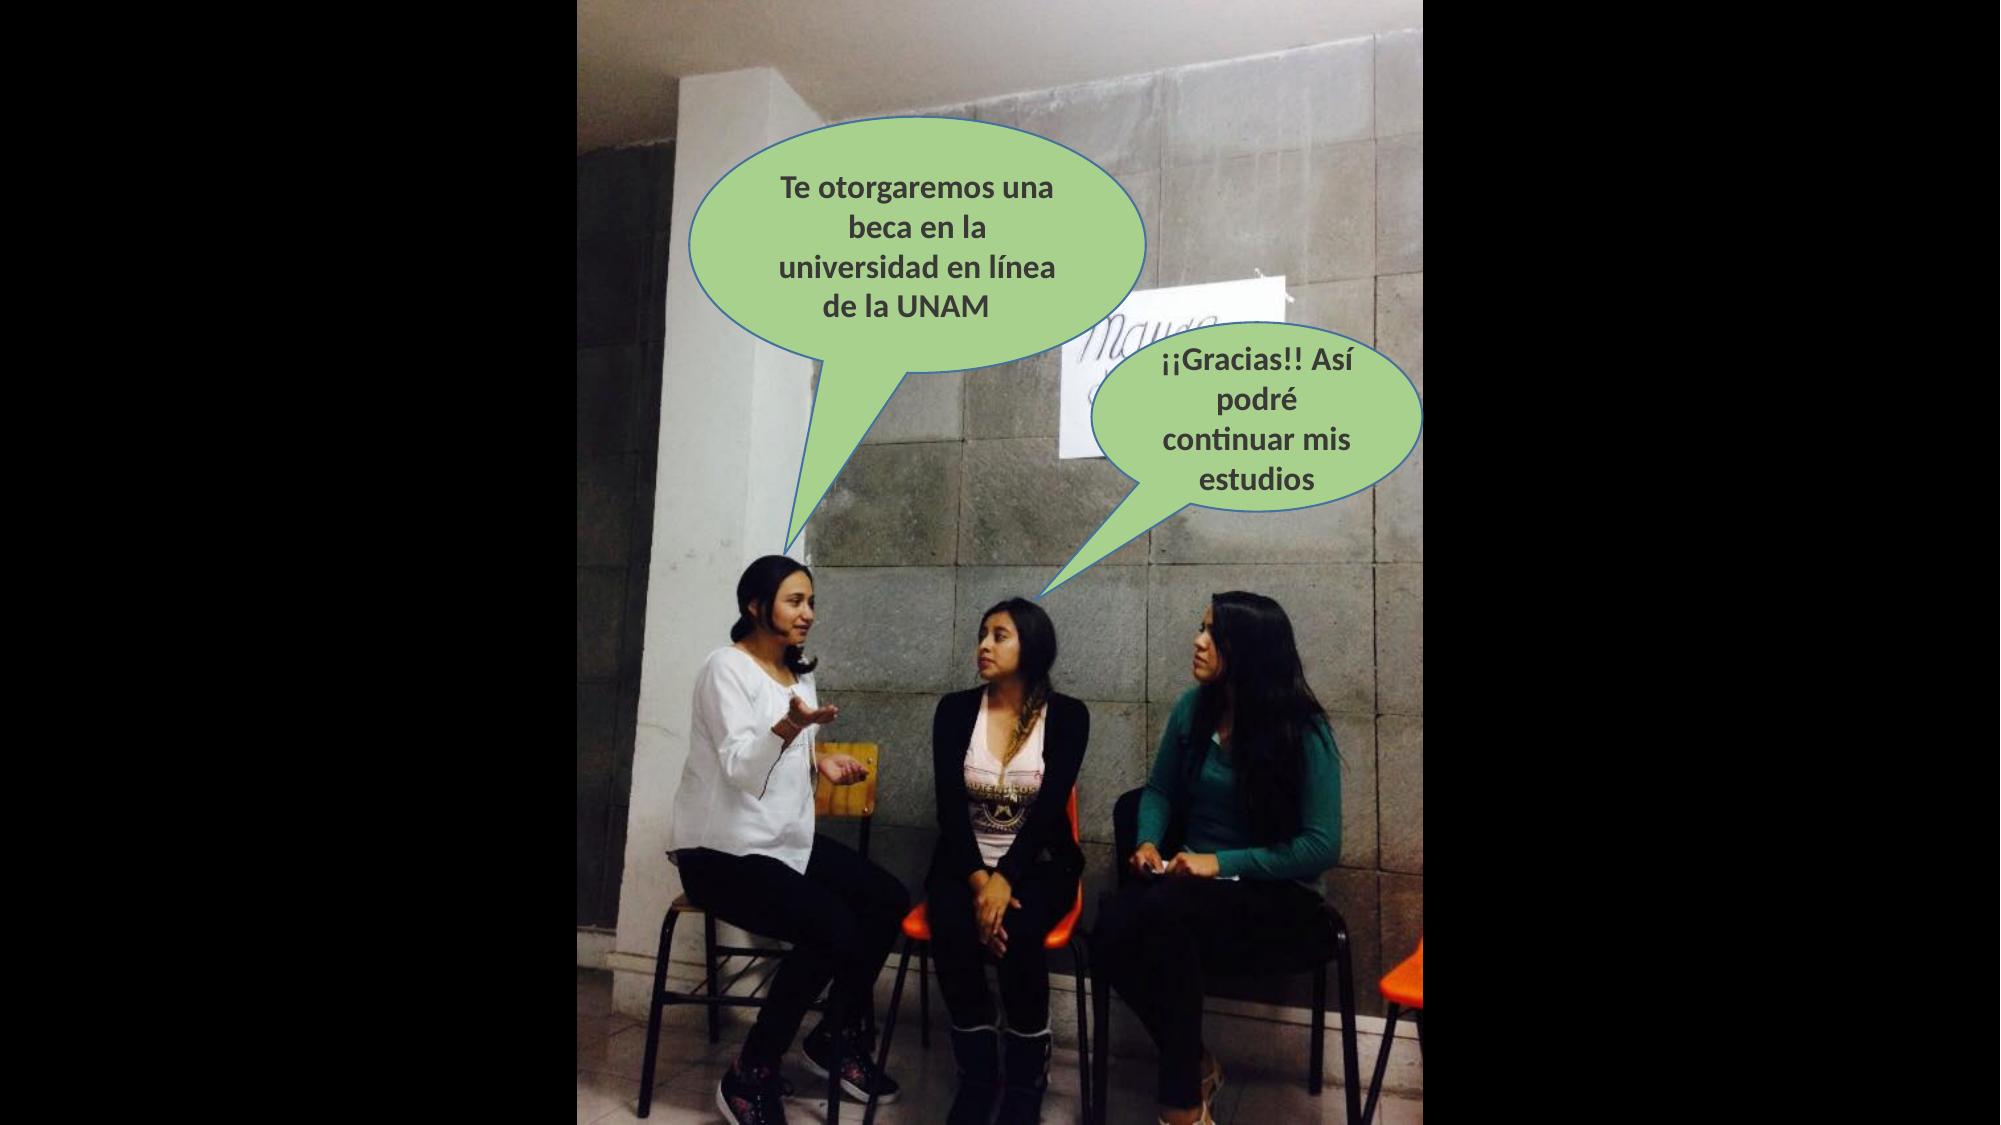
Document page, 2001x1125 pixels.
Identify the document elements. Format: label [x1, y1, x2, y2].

picture [577, 0, 1423, 1125]
